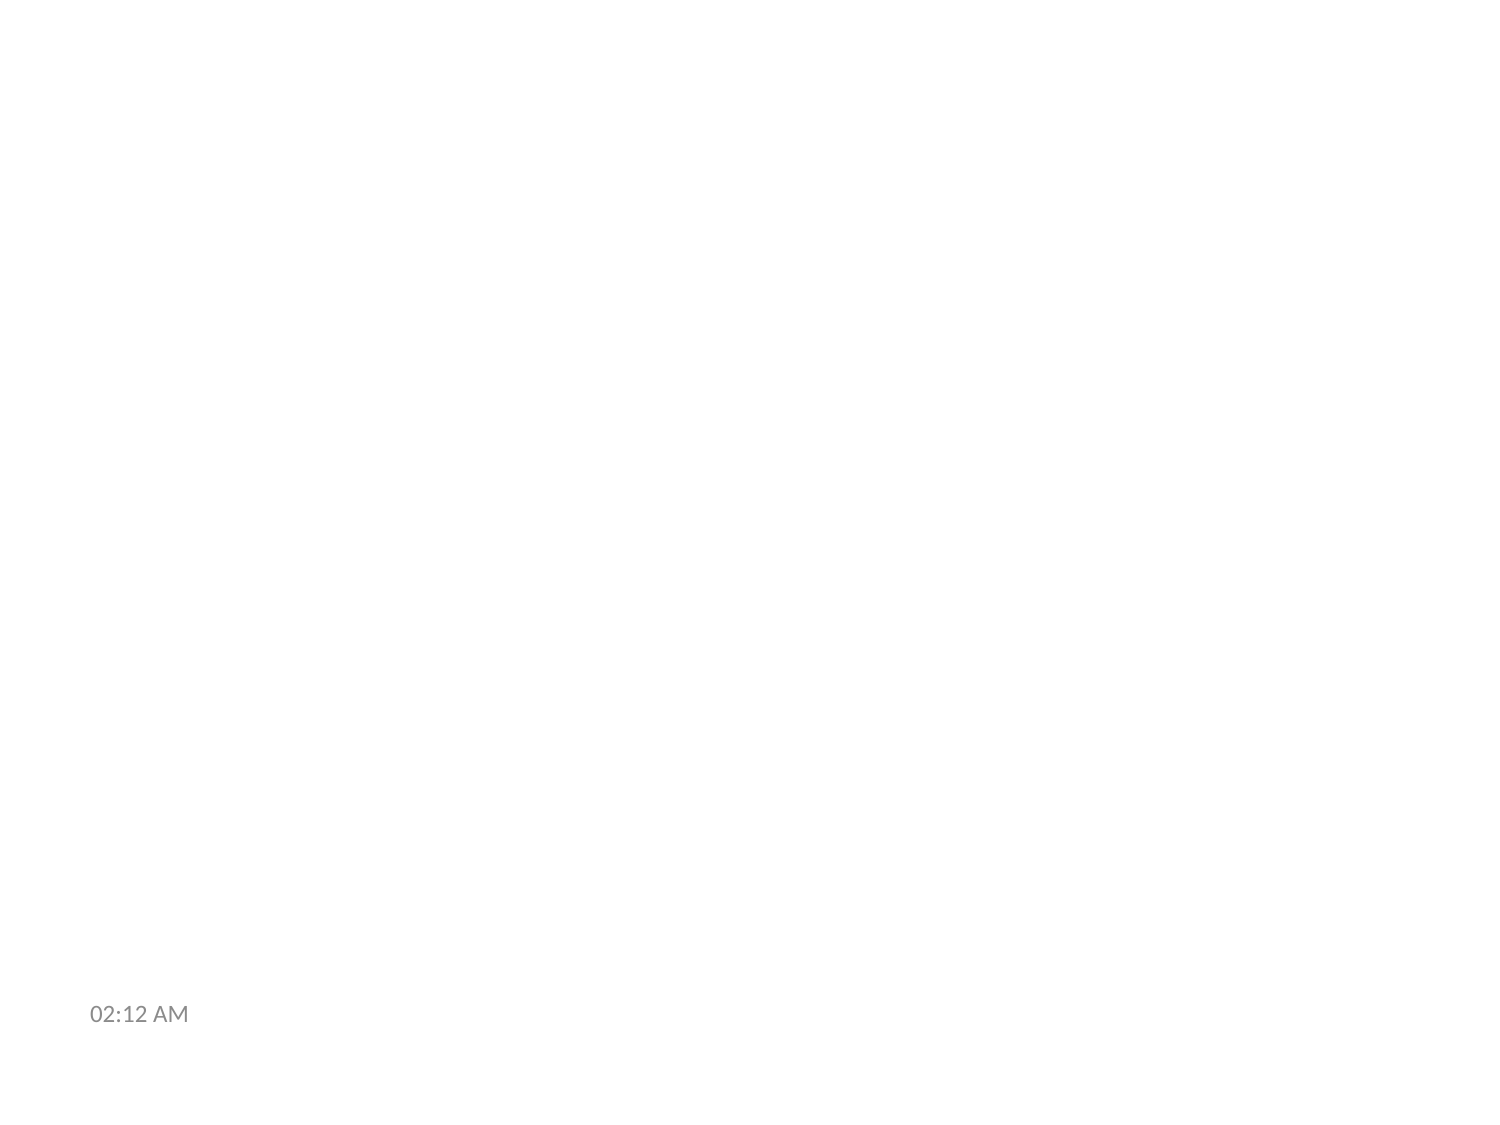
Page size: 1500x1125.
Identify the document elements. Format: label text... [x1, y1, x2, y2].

text_box 3:35 PM [75, 982, 425, 1043]
